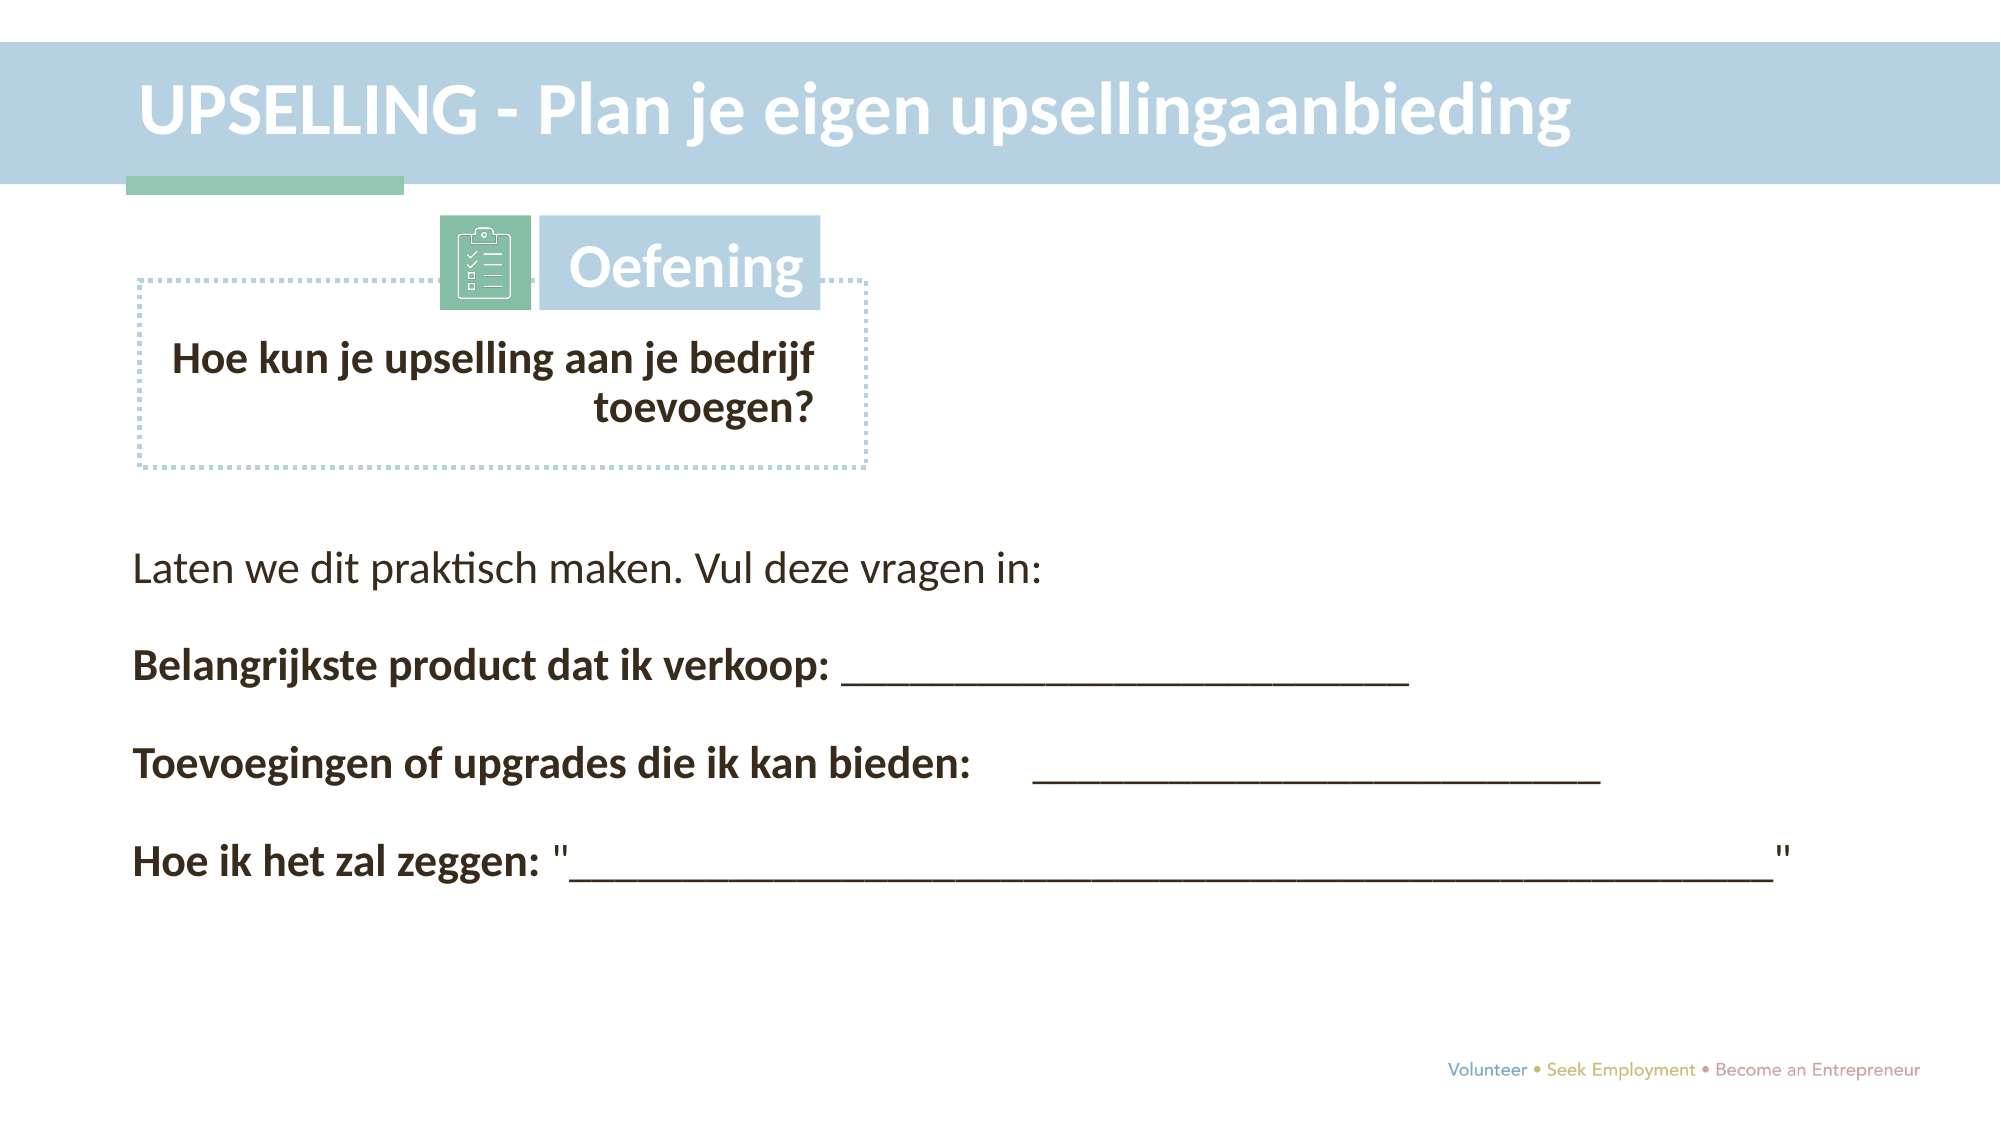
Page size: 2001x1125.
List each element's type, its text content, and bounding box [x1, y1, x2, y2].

list UPSELLING - Plan je eigen upsellingaanbieding [123, 51, 1913, 170]
list Laten we dit praktisch maken. Vul deze vragen in: Belangrijkste product dat ik verkoop: _________________________ Toevoegingen of upgrades die ik kan bieden: _________________________ Hoe ik het zal zeggen: "_____________________________________________________" [117, 487, 1883, 1125]
picture [1883, 1046, 1971, 1103]
text_box [138, 279, 867, 469]
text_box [440, 215, 898, 311]
text_box Hoe kun je upselling aan je bedrijf toevoegen? [117, 326, 831, 455]
